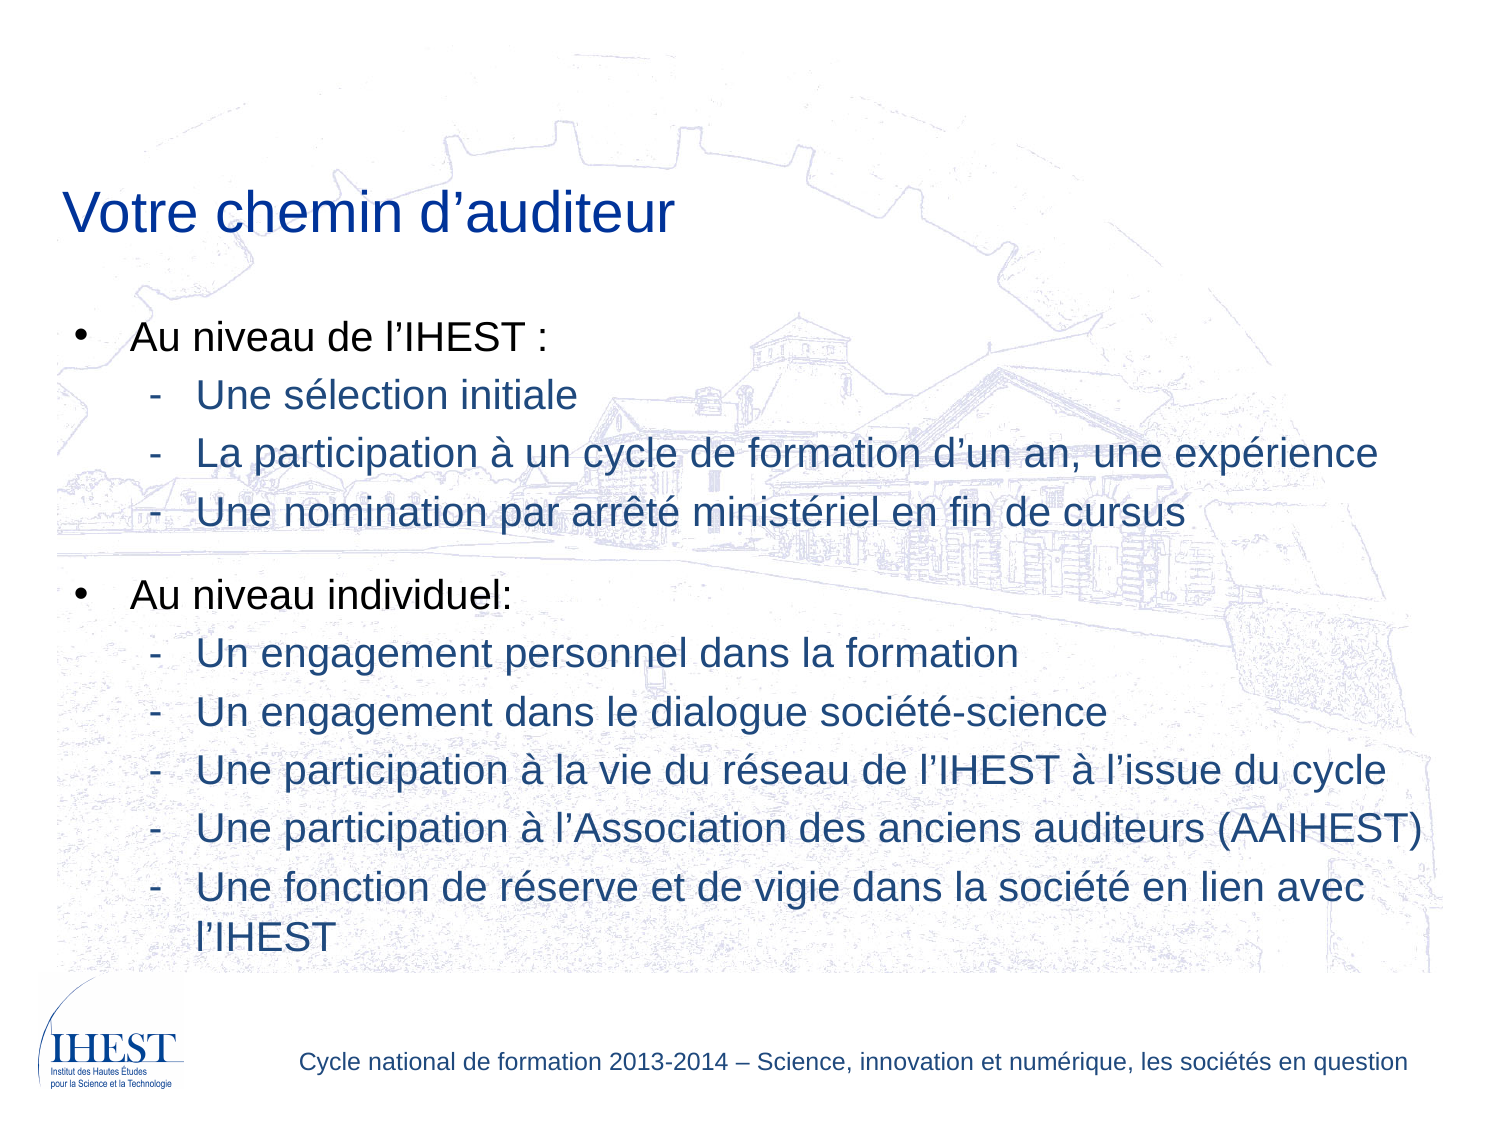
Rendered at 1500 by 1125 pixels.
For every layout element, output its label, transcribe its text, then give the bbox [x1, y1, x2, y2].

text_box Votre chemin d’auditeur [48, 166, 1454, 270]
picture [57, 45, 1443, 166]
text_box Au niveau de l’IHEST : Une sélection initiale La participation à un cycle de formation d’un an, une expérience Une nomination par arrêté ministériel en fin de cursus Au niveau individuel: Un engagement personnel dans la formation Un engagement dans le dialogue société-science Une participation à la vie du réseau de l’IHEST à l’issue du cycle Une participation à l’Association des anciens auditeurs (AAIHEST) Une fonction de réserve et de vigie dans la société en lien avec l’IHEST [58, 302, 1441, 942]
picture [38, 270, 1443, 1089]
